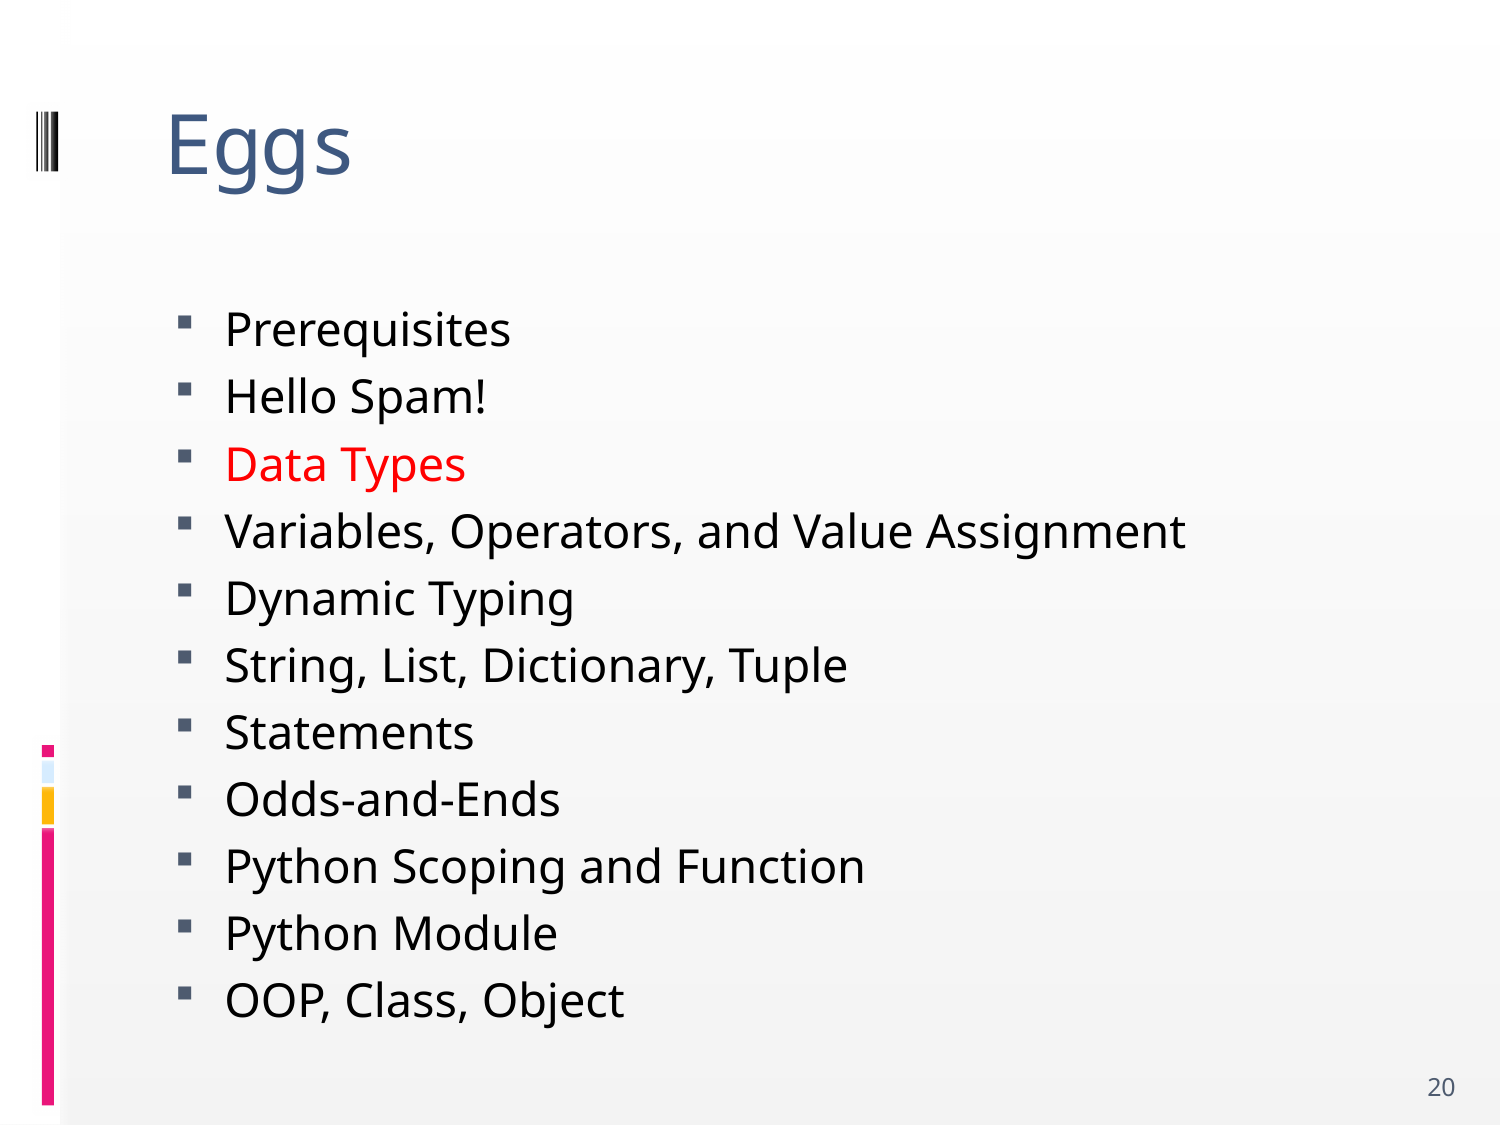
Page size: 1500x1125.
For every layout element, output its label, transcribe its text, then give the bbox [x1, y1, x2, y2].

list Prerequisites Hello Spam! Data Types Variables, Operators, and Value Assignment Dynamic Typing String, List, Dictionary, Tuple Statements Odds-and-Ends Python Scoping and Function Python Module OOP, Class, Object [150, 292, 1425, 1043]
slide_number 20 [1412, 1052, 1488, 1113]
title Eggs [150, 83, 1425, 234]
